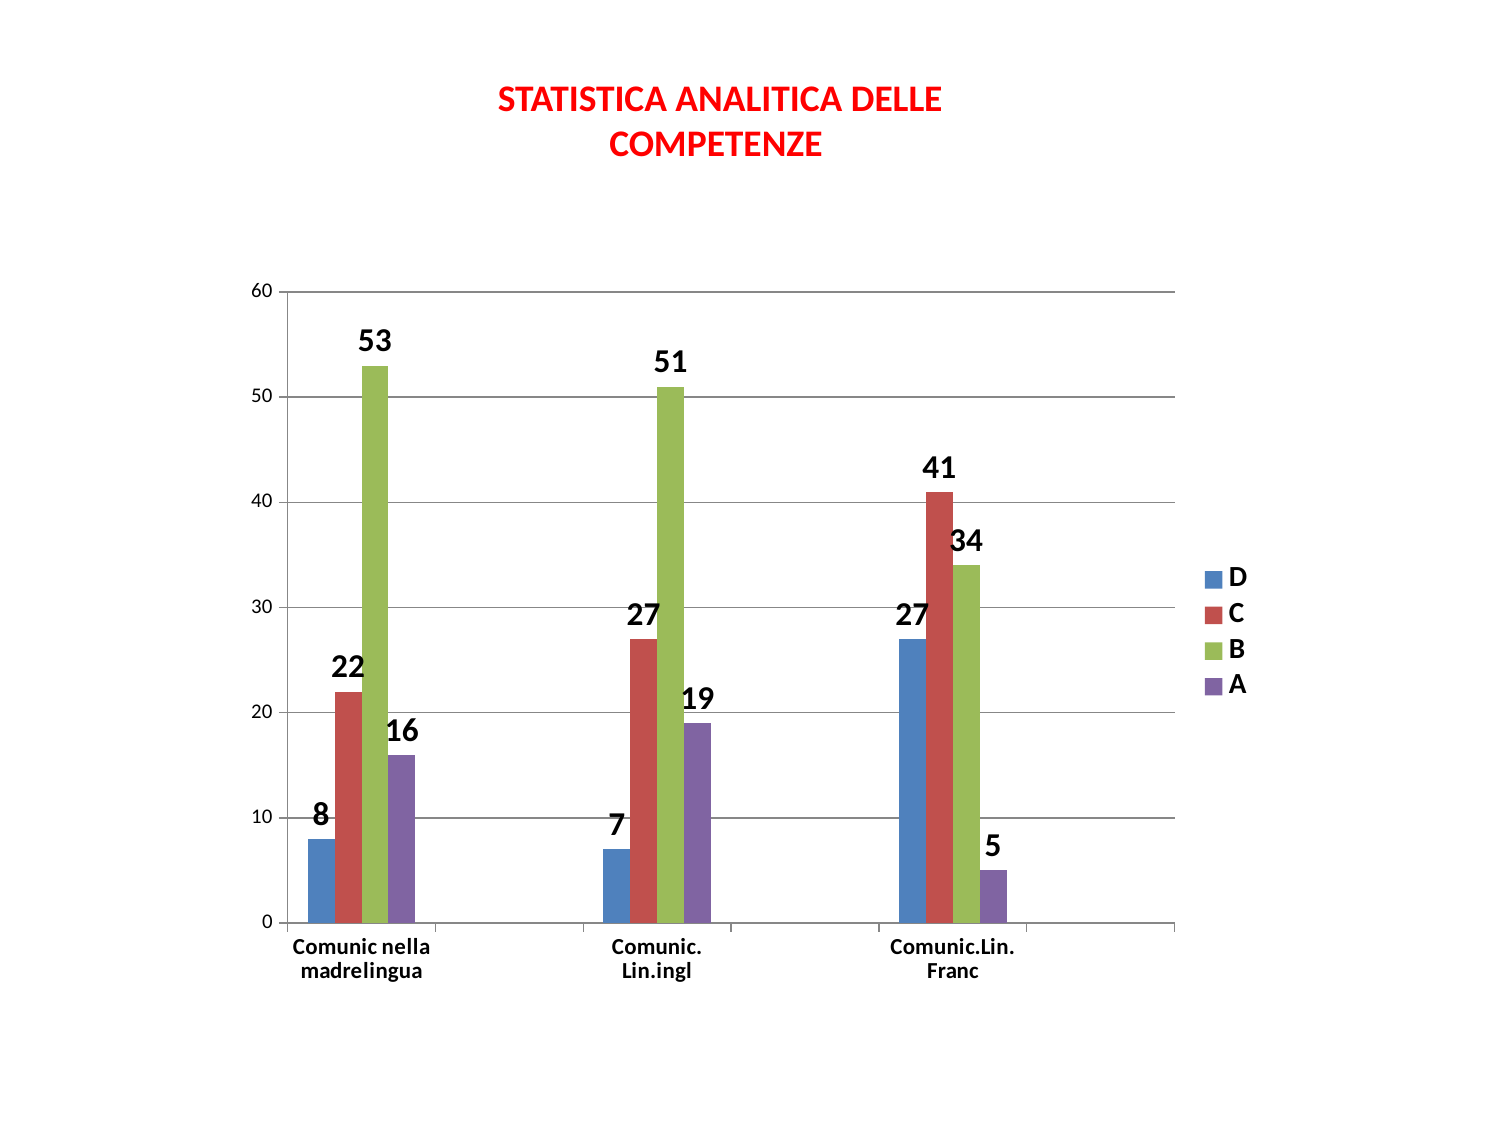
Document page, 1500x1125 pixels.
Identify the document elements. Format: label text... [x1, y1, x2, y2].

text_box STATISTICA ANALITICA DELLE COMPETENZE [383, 66, 1058, 172]
chart [229, 266, 1270, 1000]
